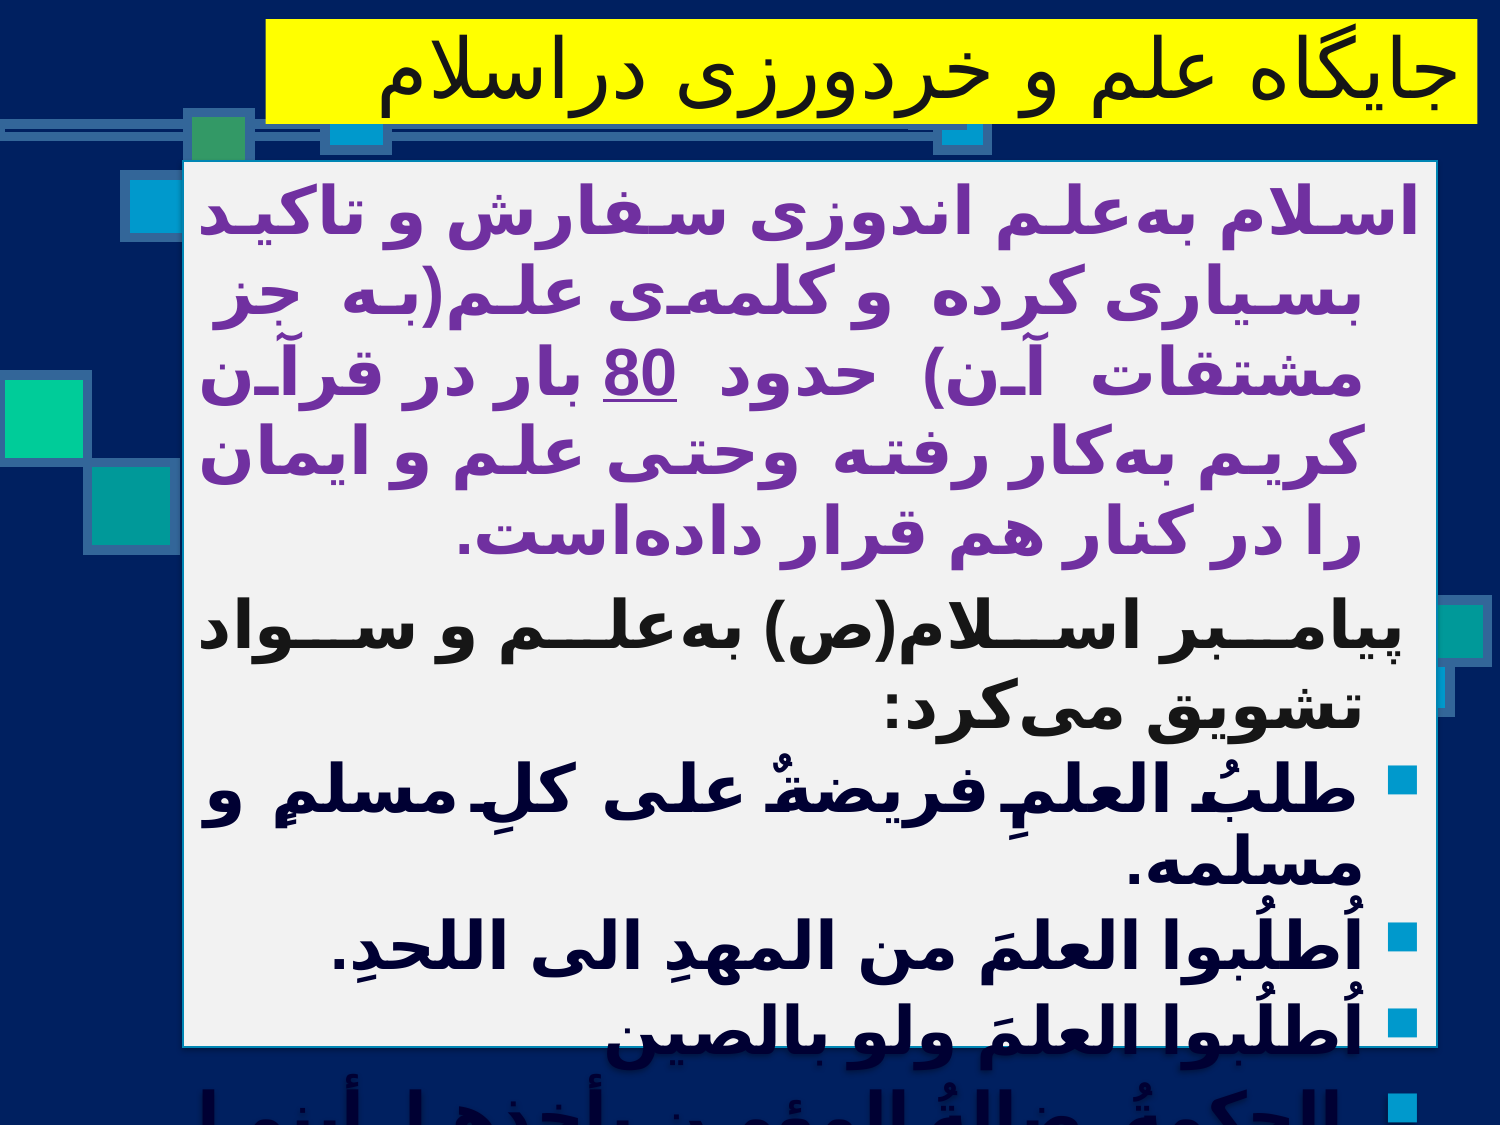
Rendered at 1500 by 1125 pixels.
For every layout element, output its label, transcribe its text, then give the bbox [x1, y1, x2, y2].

list اسلام به‌علم اندوزی سفارش و تاکید بسیاری کرده و کلمه‌ی علم(به جز مشتقات آن) حدود 80 بار در قرآن کریم به‌کار رفته وحتی علم و ایمان را در کنار هم قرار داده‌است. پیامبر اسلام(ص) به‌علم و سواد تشویق می‌کرد: طلبُ العلمِ فریضةٌ علی کلِ مسلمٍ و مسلمه. اُطلُبوا العلمَ من المهدِ الی اللحدِ. اُطلُبوا العلمَ ولو بالصین الحکمةُ ضالةُ المؤمن یأخذها أینما وجدها. [182, 160, 1438, 1048]
text_box جایگاه علم و خردورزی در‌اسلام [265, 19, 1478, 124]
